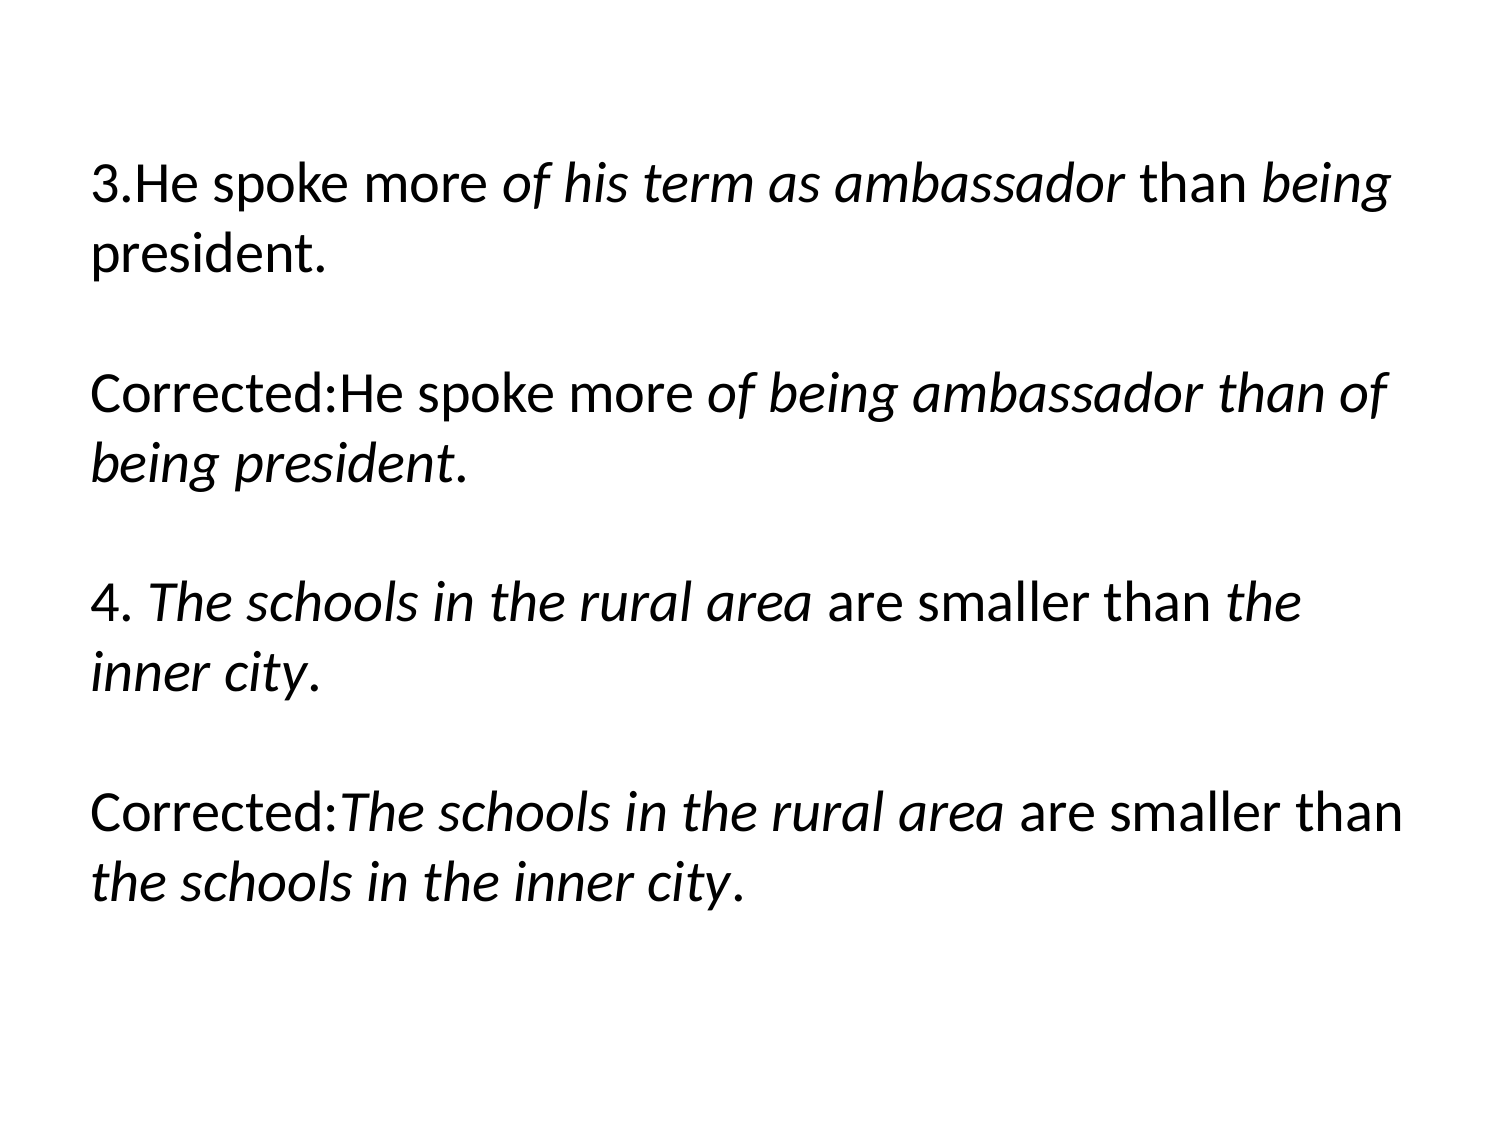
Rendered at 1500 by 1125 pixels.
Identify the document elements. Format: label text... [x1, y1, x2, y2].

title 3.He spoke more of his term as ambassador than being president. Corrected:He spoke more of being ambassador than of being president. 4. The schools in the rural area are smaller than the inner city. Corrected:The schools in the rural area are smaller than the schools in the inner city. [75, 45, 1425, 1083]
